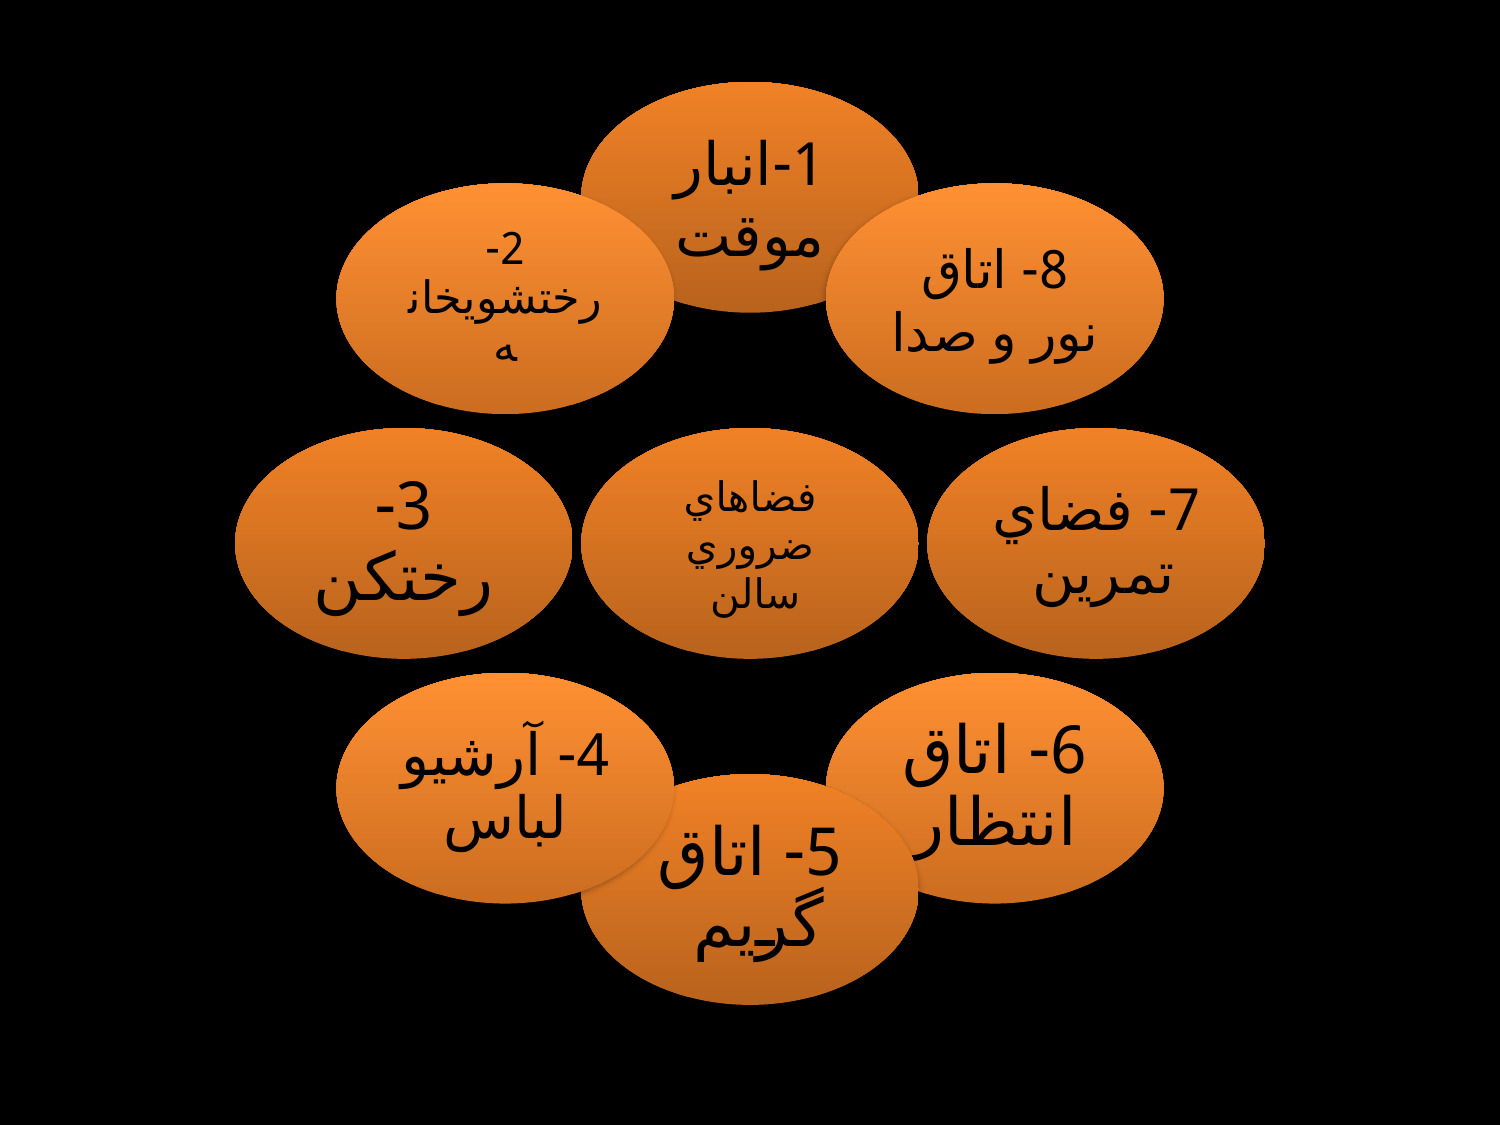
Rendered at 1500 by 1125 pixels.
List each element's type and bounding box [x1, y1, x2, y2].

list [74, 81, 1426, 1006]
